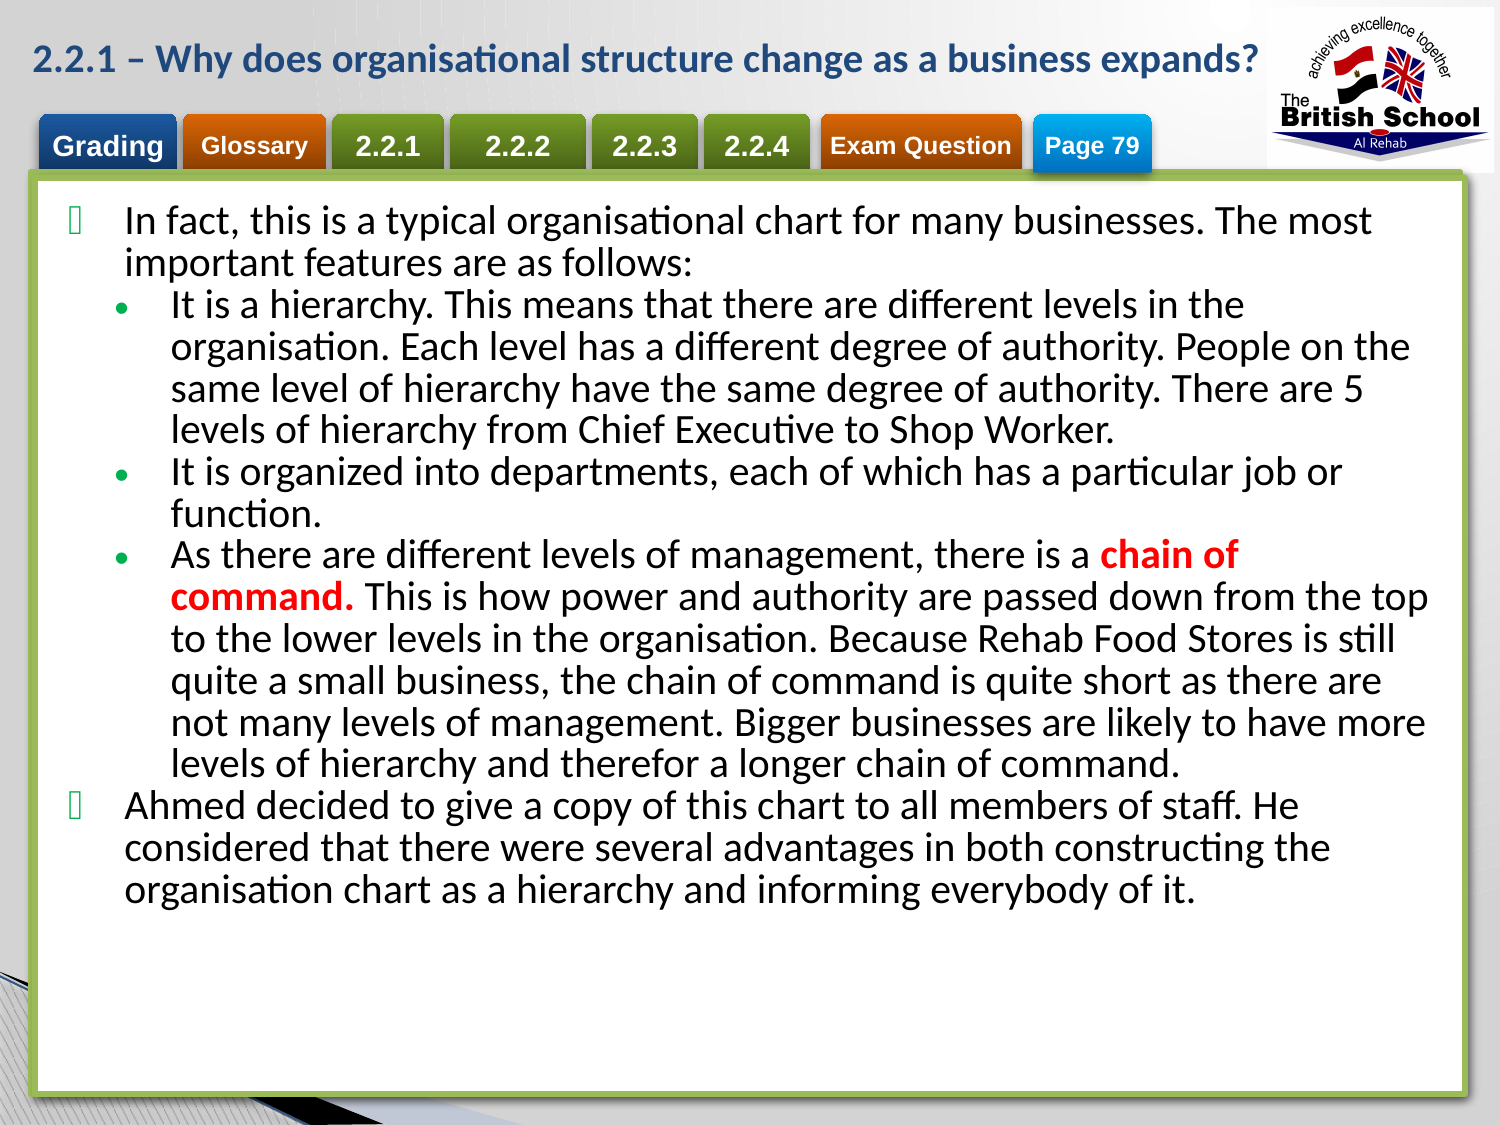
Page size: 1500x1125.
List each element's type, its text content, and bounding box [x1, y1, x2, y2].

picture [281, 1114, 303, 1125]
table_header In fact, this is a typical organisational chart for many businesses. The most important features are as follows: It is a hierarchy. This means that there are different levels in the organisation. Each level has a different degree of authority. People on the same level of hierarchy have the same degree of authority. There are 5 levels of hierarchy from Chief Executive to Shop Worker. It is organized into departments, each of which has a particular job or function. As there are different levels of management, there is a chain of command. This is how power and authority are passed down from the top to the lower levels in the organisation. Because Rehab Food Stores is still quite a small business, the chain of command is quite short as there are not many levels of management. Bigger businesses are likely to have more levels of hierarchy and therefor a longer chain of command. Ahmed decided to give a copy of this chart to all members of staff. He considered that there were several advantages in both constructing the organisation chart as a hierarchy and informing everybody of it. [53, 196, 1447, 1082]
text_box Page 79 [1033, 114, 1152, 173]
picture [1267, 7, 1495, 173]
text_box [35, 178, 1465, 1094]
title 2.2.1 – Why does organisational structure change as a business expands? [17, 7, 1282, 106]
